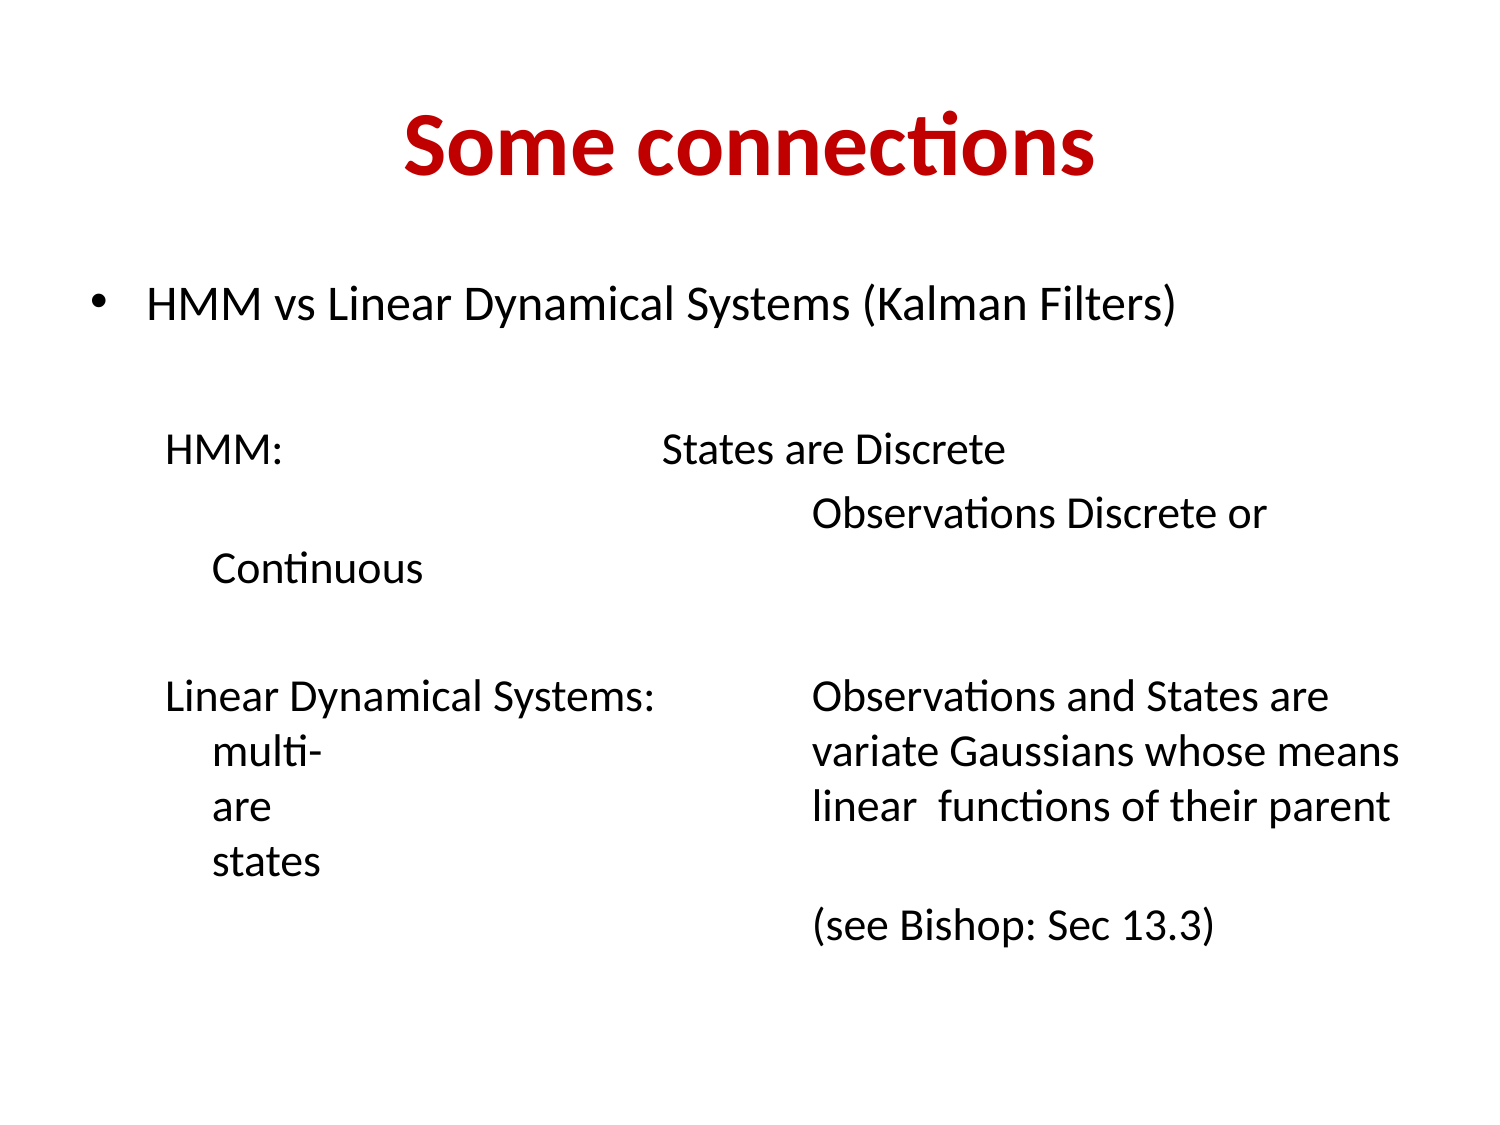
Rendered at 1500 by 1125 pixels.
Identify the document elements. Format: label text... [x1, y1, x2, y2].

list HMM vs Linear Dynamical Systems (Kalman Filters) HMM: States are Discrete Observations Discrete or Continuous Linear Dynamical Systems: Observations and States are multi- variate Gaussians whose means are linear functions of their parent states (see Bishop: Sec 13.3) [75, 262, 1425, 1005]
title Some connections [75, 45, 1425, 233]
